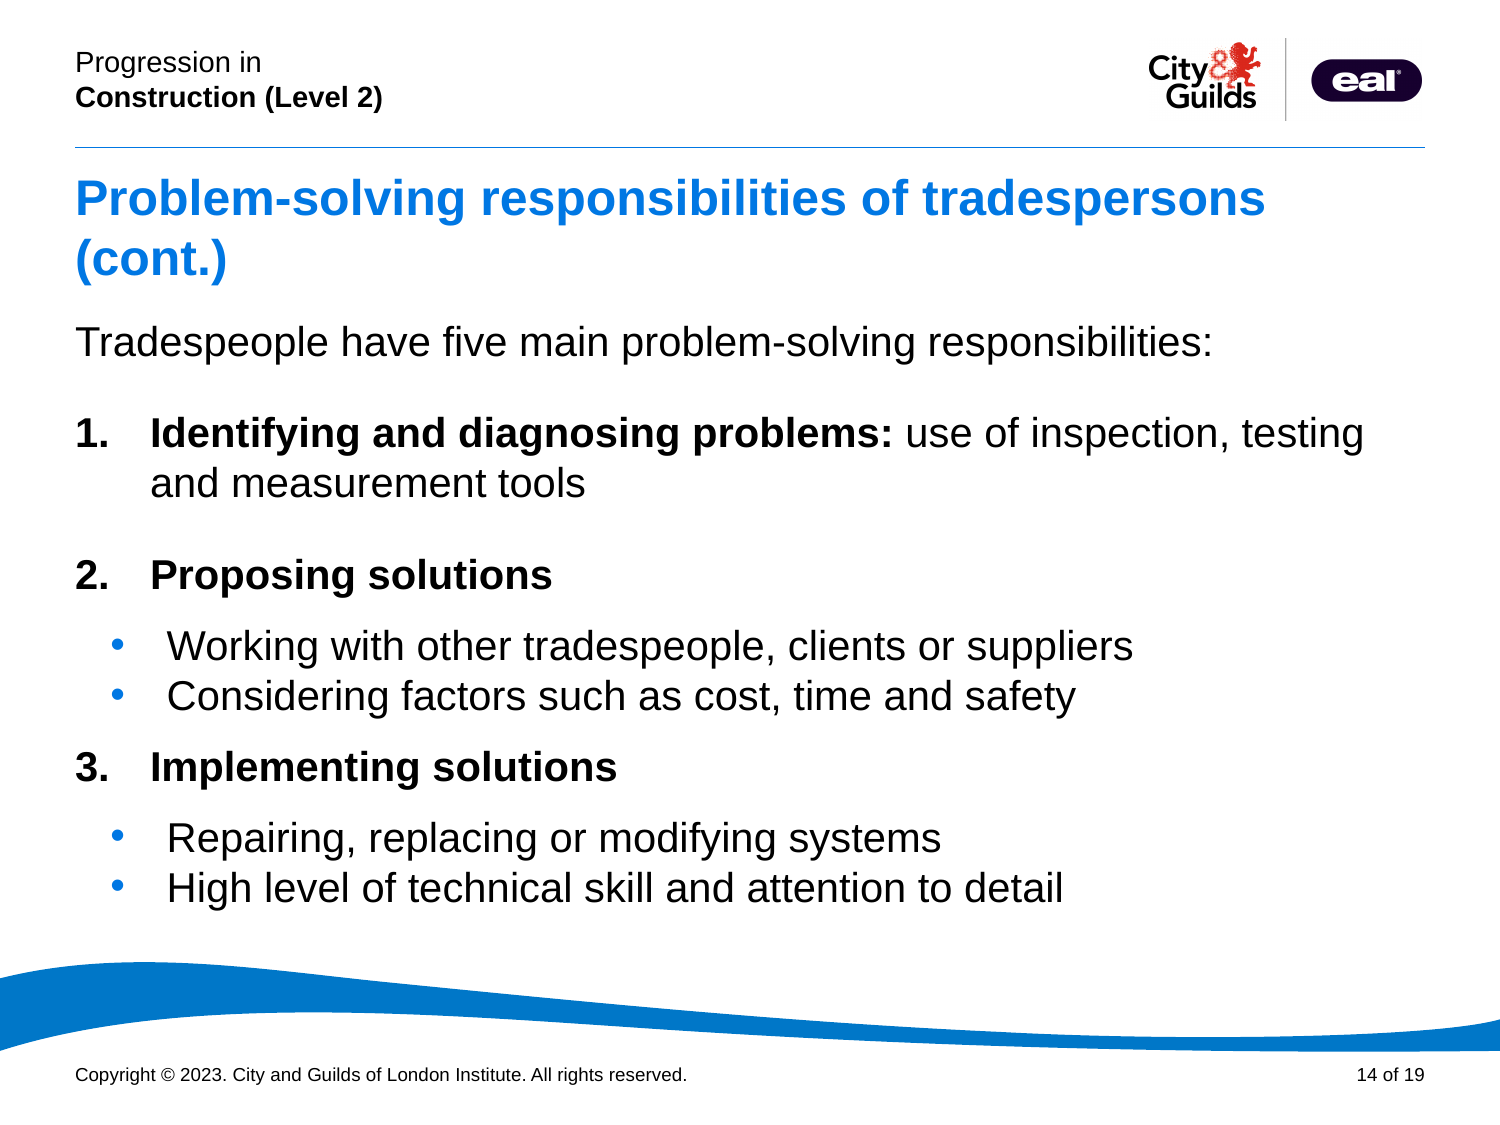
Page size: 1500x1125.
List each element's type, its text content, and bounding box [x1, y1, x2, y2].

list Tradespeople have five main problem-solving responsibilities: Identifying and diagnosing problems: use of inspection, testing and measurement tools Proposing solutions Working with other tradespeople, clients or suppliers Considering factors such as cost, time and safety Implementing solutions Repairing, replacing or modifying systems High level of technical skill and attention to detail [74, 314, 1426, 926]
picture [1149, 38, 1422, 121]
title Problem-solving responsibilities of tradespersons (cont.) [74, 165, 1426, 314]
